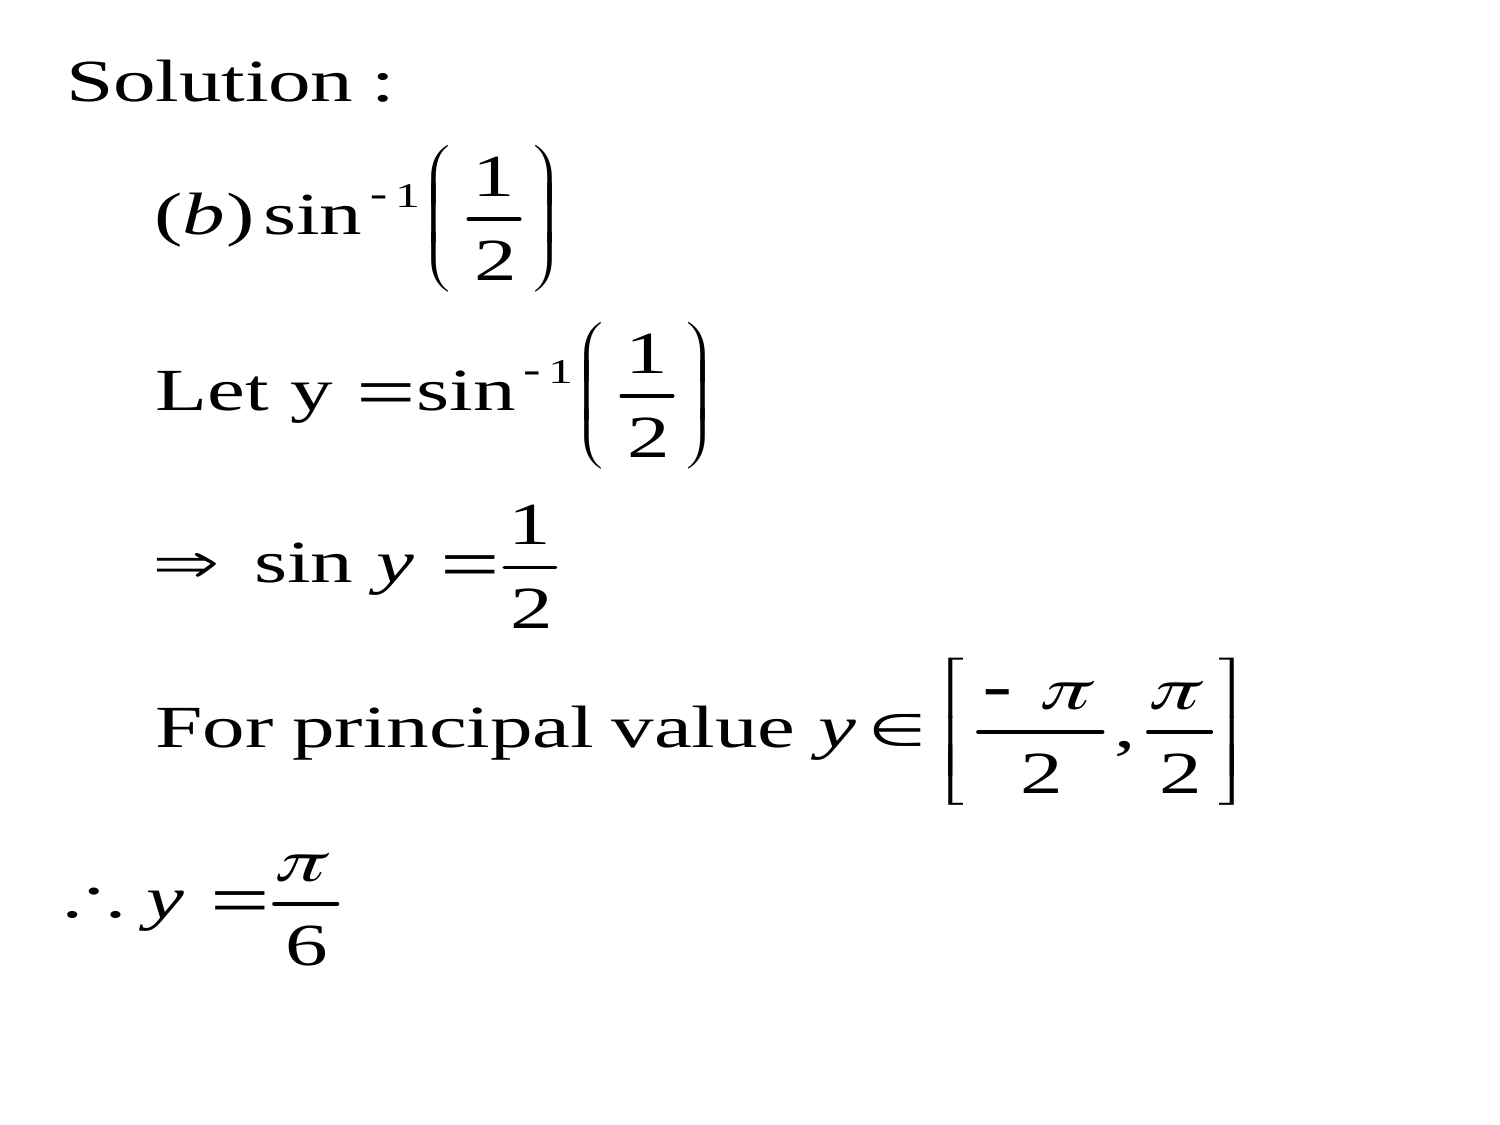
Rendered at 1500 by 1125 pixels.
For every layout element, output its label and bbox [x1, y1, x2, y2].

text_box [57, 49, 1265, 1056]
